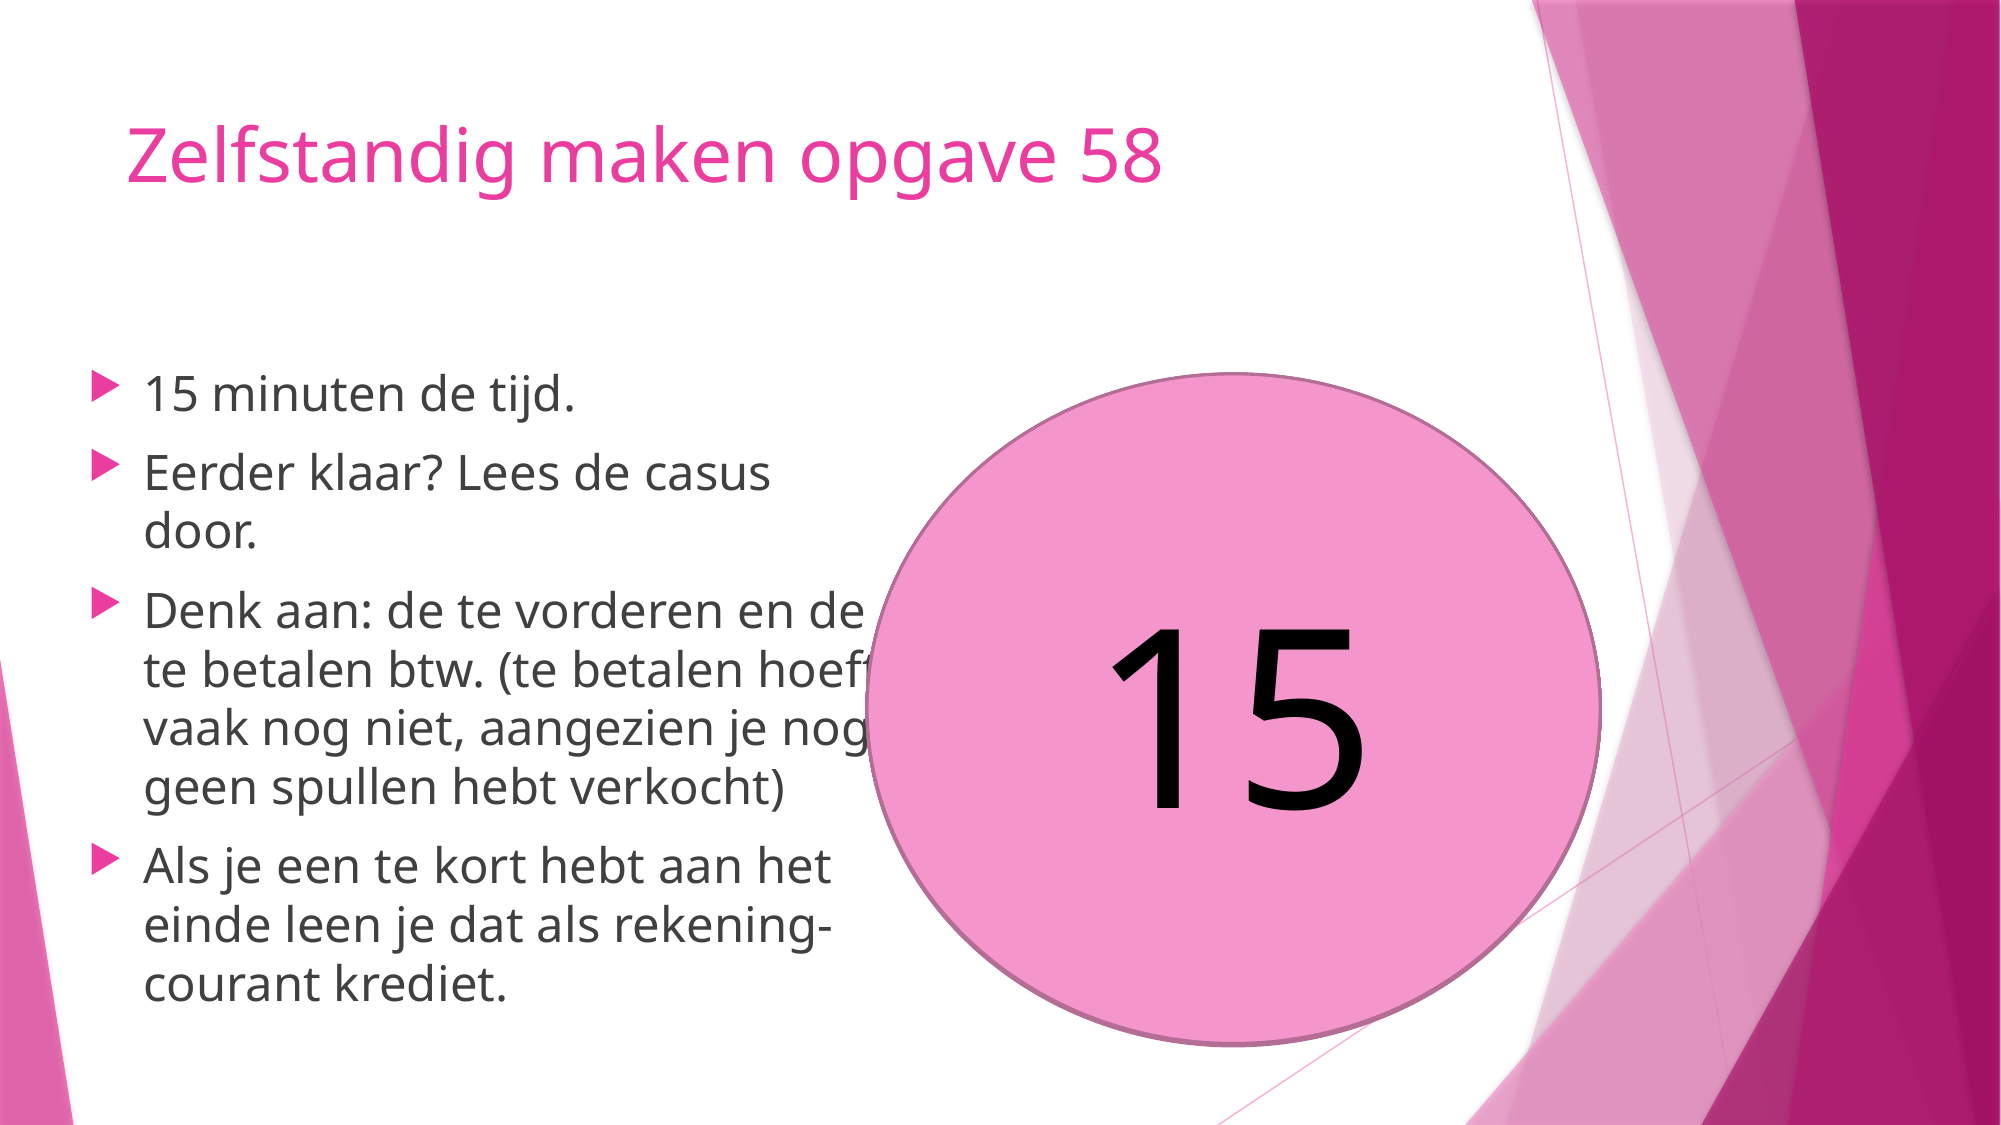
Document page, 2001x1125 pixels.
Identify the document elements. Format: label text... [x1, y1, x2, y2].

list 15 minuten de tijd. Eerder klaar? Lees de casus door. Denk aan: de te vorderen en de te betalen btw. (te betalen hoeft vaak nog niet, aangezien je nog geen spullen hebt verkocht) Als je een te kort hebt aan het einde leen je dat als rekening-courant krediet. [73, 354, 896, 1044]
title Zelfstandig maken opgave 58 [111, 99, 1522, 317]
text_box 14 [882, 812, 1583, 1048]
text_box 15 [865, 372, 1602, 1046]
